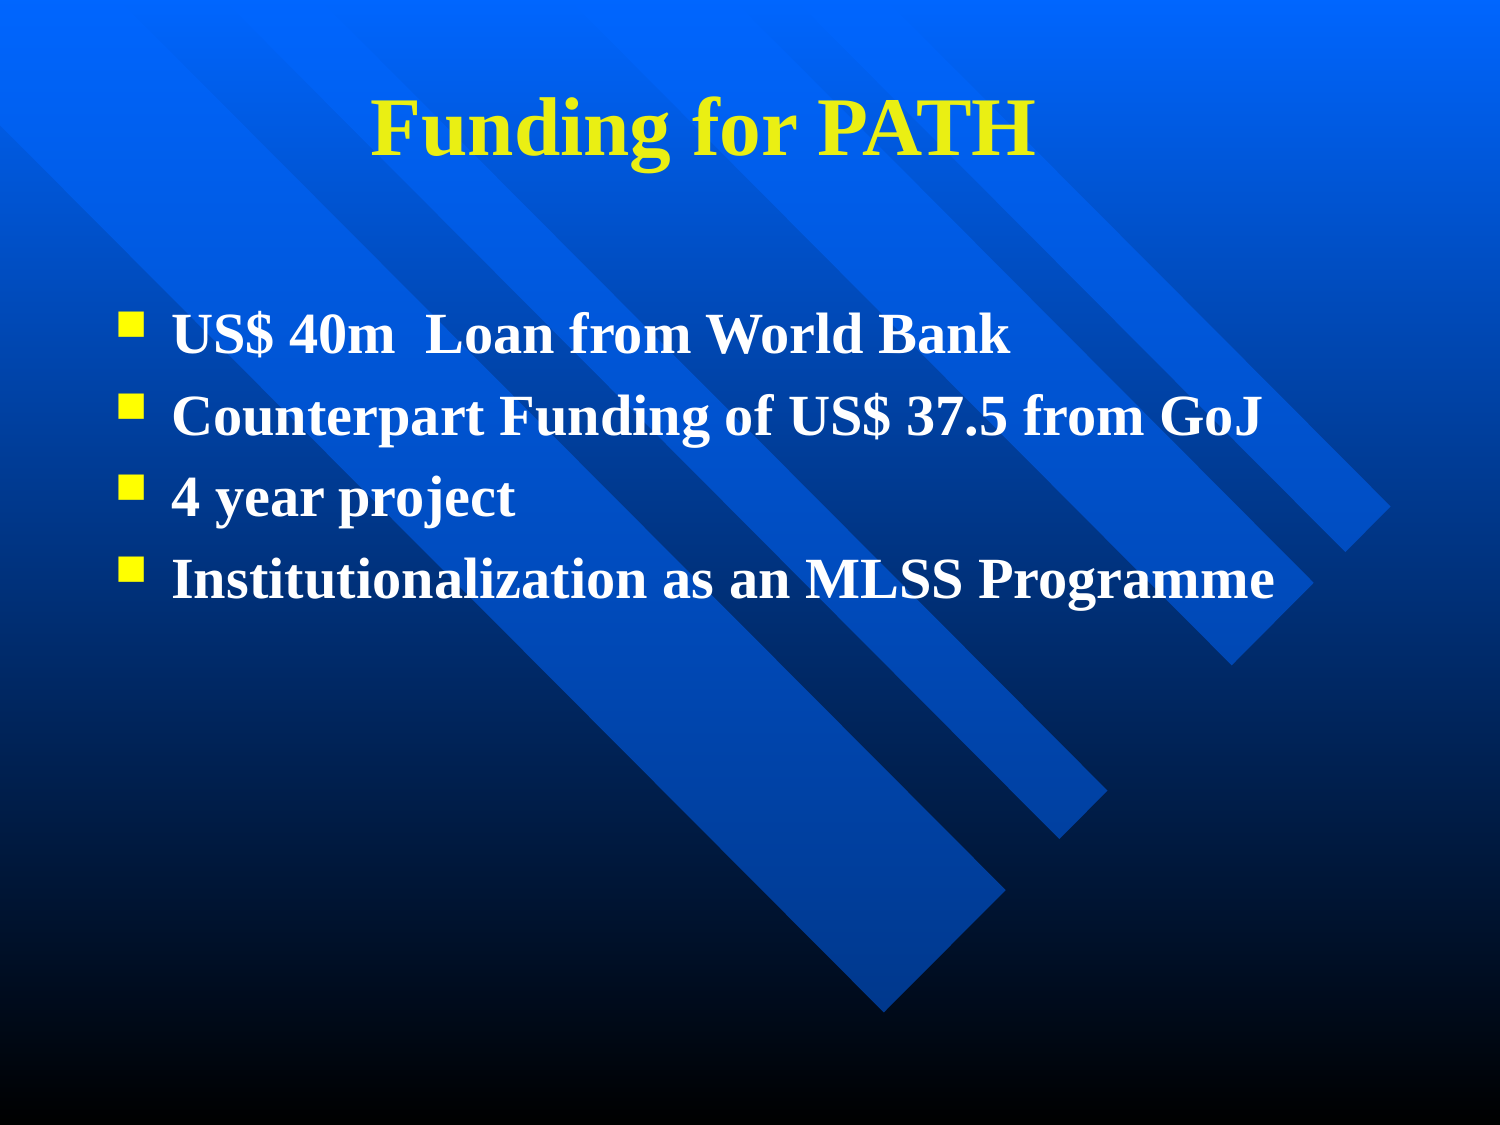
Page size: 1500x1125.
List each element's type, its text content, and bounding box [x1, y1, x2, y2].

list US$ 40m Loan from World Bank Counterpart Funding of US$ 37.5 from GoJ 4 year project Institutionalization as an MLSS Programme [99, 286, 1426, 1014]
title Funding for PATH [112, 37, 1388, 201]
